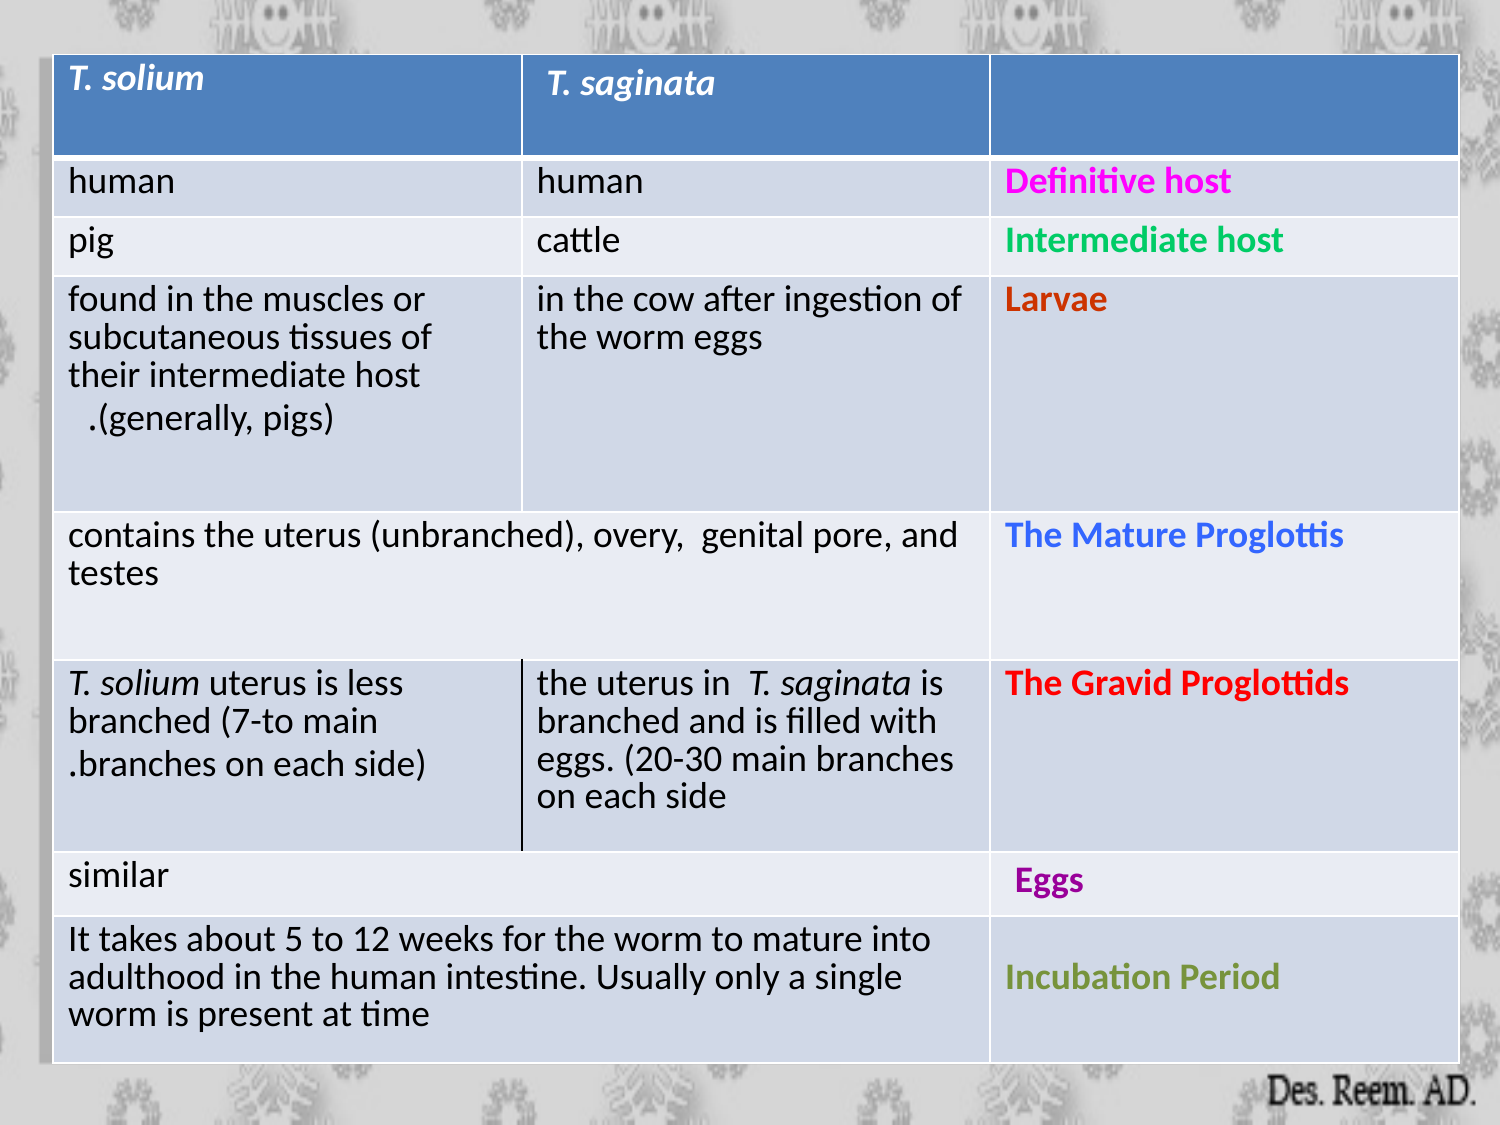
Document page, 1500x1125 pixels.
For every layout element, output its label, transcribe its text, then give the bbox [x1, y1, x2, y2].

table_cell contains the uterus (unbranched), overy, genital pore, and testes [54, 513, 989, 659]
table_cell It takes about 5 to 12 weeks for the worm to mature into adulthood in the human intestine. Usually only a single worm is present at time [54, 917, 989, 1062]
table_cell cattle [523, 218, 989, 275]
table_cell the uterus in T. saginata is branched and is filled with eggs. (20-30 main branches on each side [523, 661, 989, 851]
table_cell Larvae [991, 277, 1458, 511]
table_cell human [54, 161, 521, 216]
table_header T. saginata [523, 55, 989, 155]
table_cell The Mature Proglottis [991, 513, 1458, 659]
table_cell T. solium uterus is less branched (7-to main branches on each side). [54, 661, 521, 851]
table_header T. solium [54, 55, 521, 155]
picture [0, 0, 1500, 1125]
table_cell Eggs [991, 853, 1458, 915]
table_cell similar [54, 853, 989, 915]
table_cell human [523, 161, 989, 216]
table_cell Intermediate host [991, 218, 1458, 275]
table_cell Incubation Period [991, 917, 1458, 1062]
table_cell The Gravid Proglottids [991, 661, 1458, 851]
table_header [991, 55, 1458, 155]
table_cell in the cow after ingestion of the worm eggs [523, 277, 989, 511]
table_cell pig [54, 218, 521, 275]
table_cell Definitive host [991, 161, 1458, 216]
table_cell found in the muscles or subcutaneous tissues of their intermediate host (generally, pigs). [54, 277, 521, 511]
